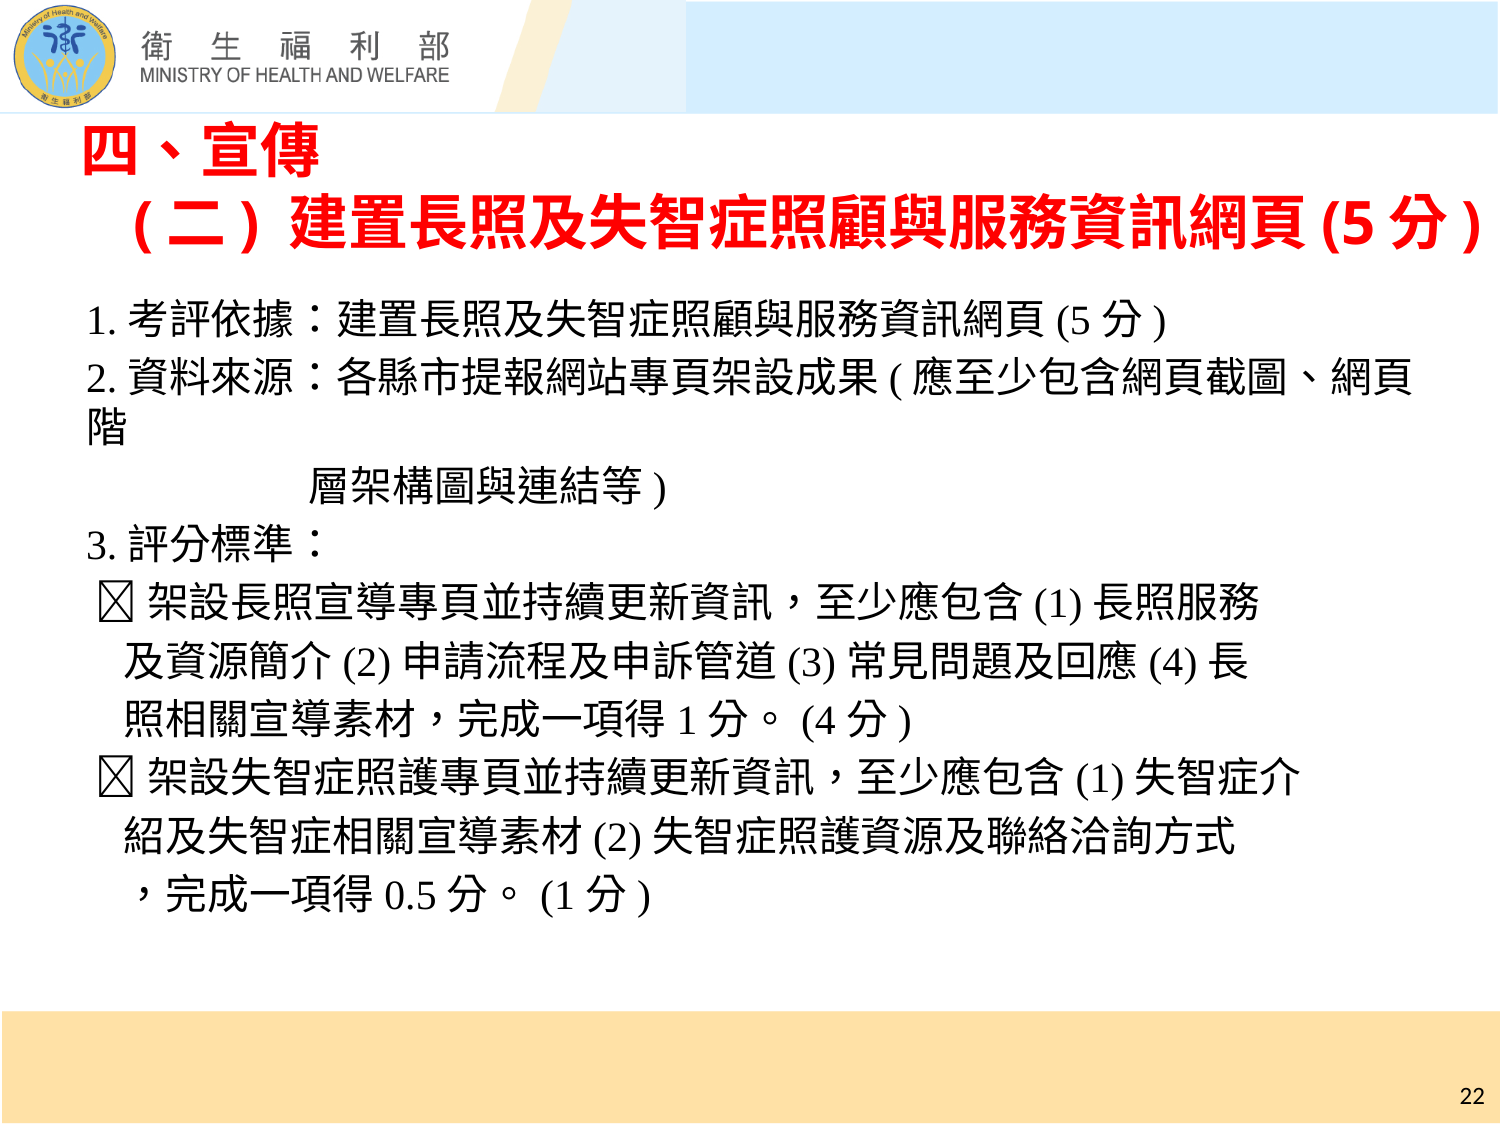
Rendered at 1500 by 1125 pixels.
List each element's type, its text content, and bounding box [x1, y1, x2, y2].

list 1.考評依據：建置長照及失智症照顧與服務資訊網頁(5分) 2.資料來源：各縣市提報網站專頁架設成果(應至少包含網頁截圖、網頁階 層架構圖與連結等) 3.評分標準： 架設長照宣導專頁並持續更新資訊，至少應包含(1)長照服務 及資源簡介(2)申請流程及申訴管道(3)常見問題及回應(4)長 照相關宣導素材，完成一項得1分。(4分) 架設失智症照護專頁並持續更新資訊，至少應包含(1)失智症介 紹及失智症相關宣導素材(2)失智症照護資源及聯絡洽詢方式 ，完成一項得0.5分。(1分) [53, 285, 1471, 1071]
title 四、宣傳 (二) 建置長照及失智症照顧與服務資訊網頁(5分) [64, 78, 1500, 291]
picture [0, 0, 686, 112]
slide_number 22 [1374, 1065, 1500, 1125]
